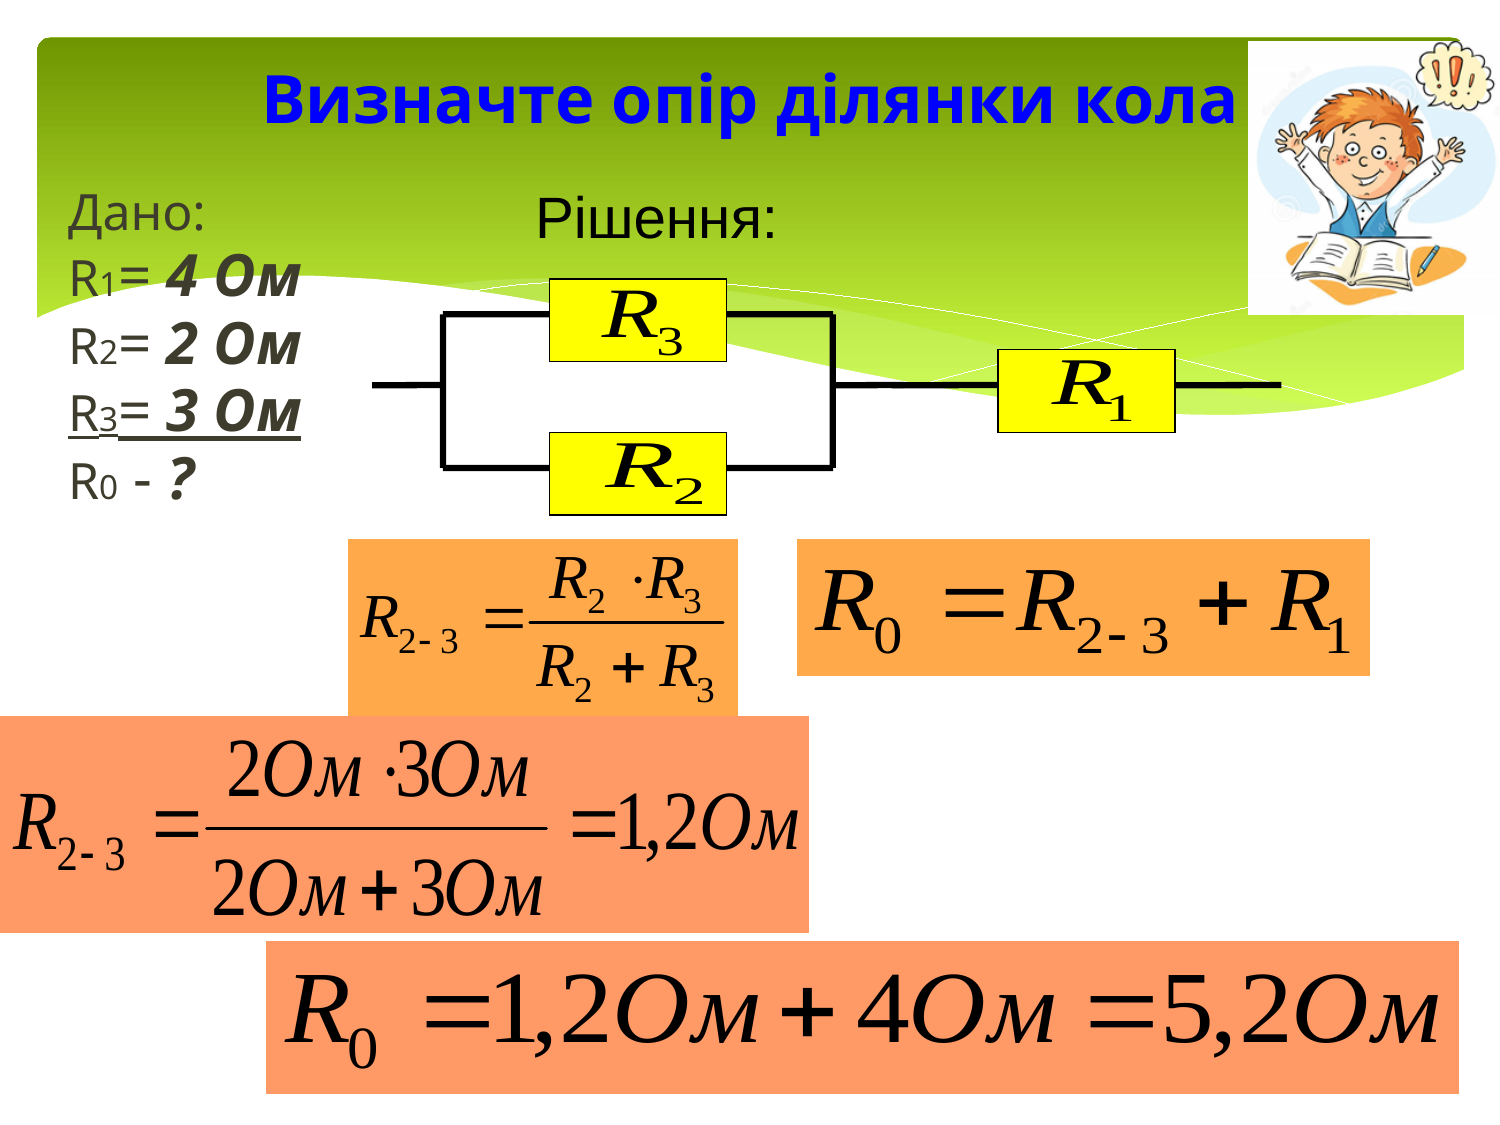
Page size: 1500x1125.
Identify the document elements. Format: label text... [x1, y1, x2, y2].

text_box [371, 266, 904, 516]
title Визначте опір ділянки кола [75, 45, 1243, 149]
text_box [348, 538, 739, 714]
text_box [796, 538, 1371, 676]
picture [1247, 41, 1500, 315]
list Дано: R1= 4 Ом R2= 2 Ом R3= 3 Ом R0 - ? [53, 184, 374, 610]
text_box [265, 940, 1460, 1095]
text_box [0, 715, 810, 934]
text_box Рішення: [520, 172, 794, 258]
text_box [891, 337, 1282, 433]
